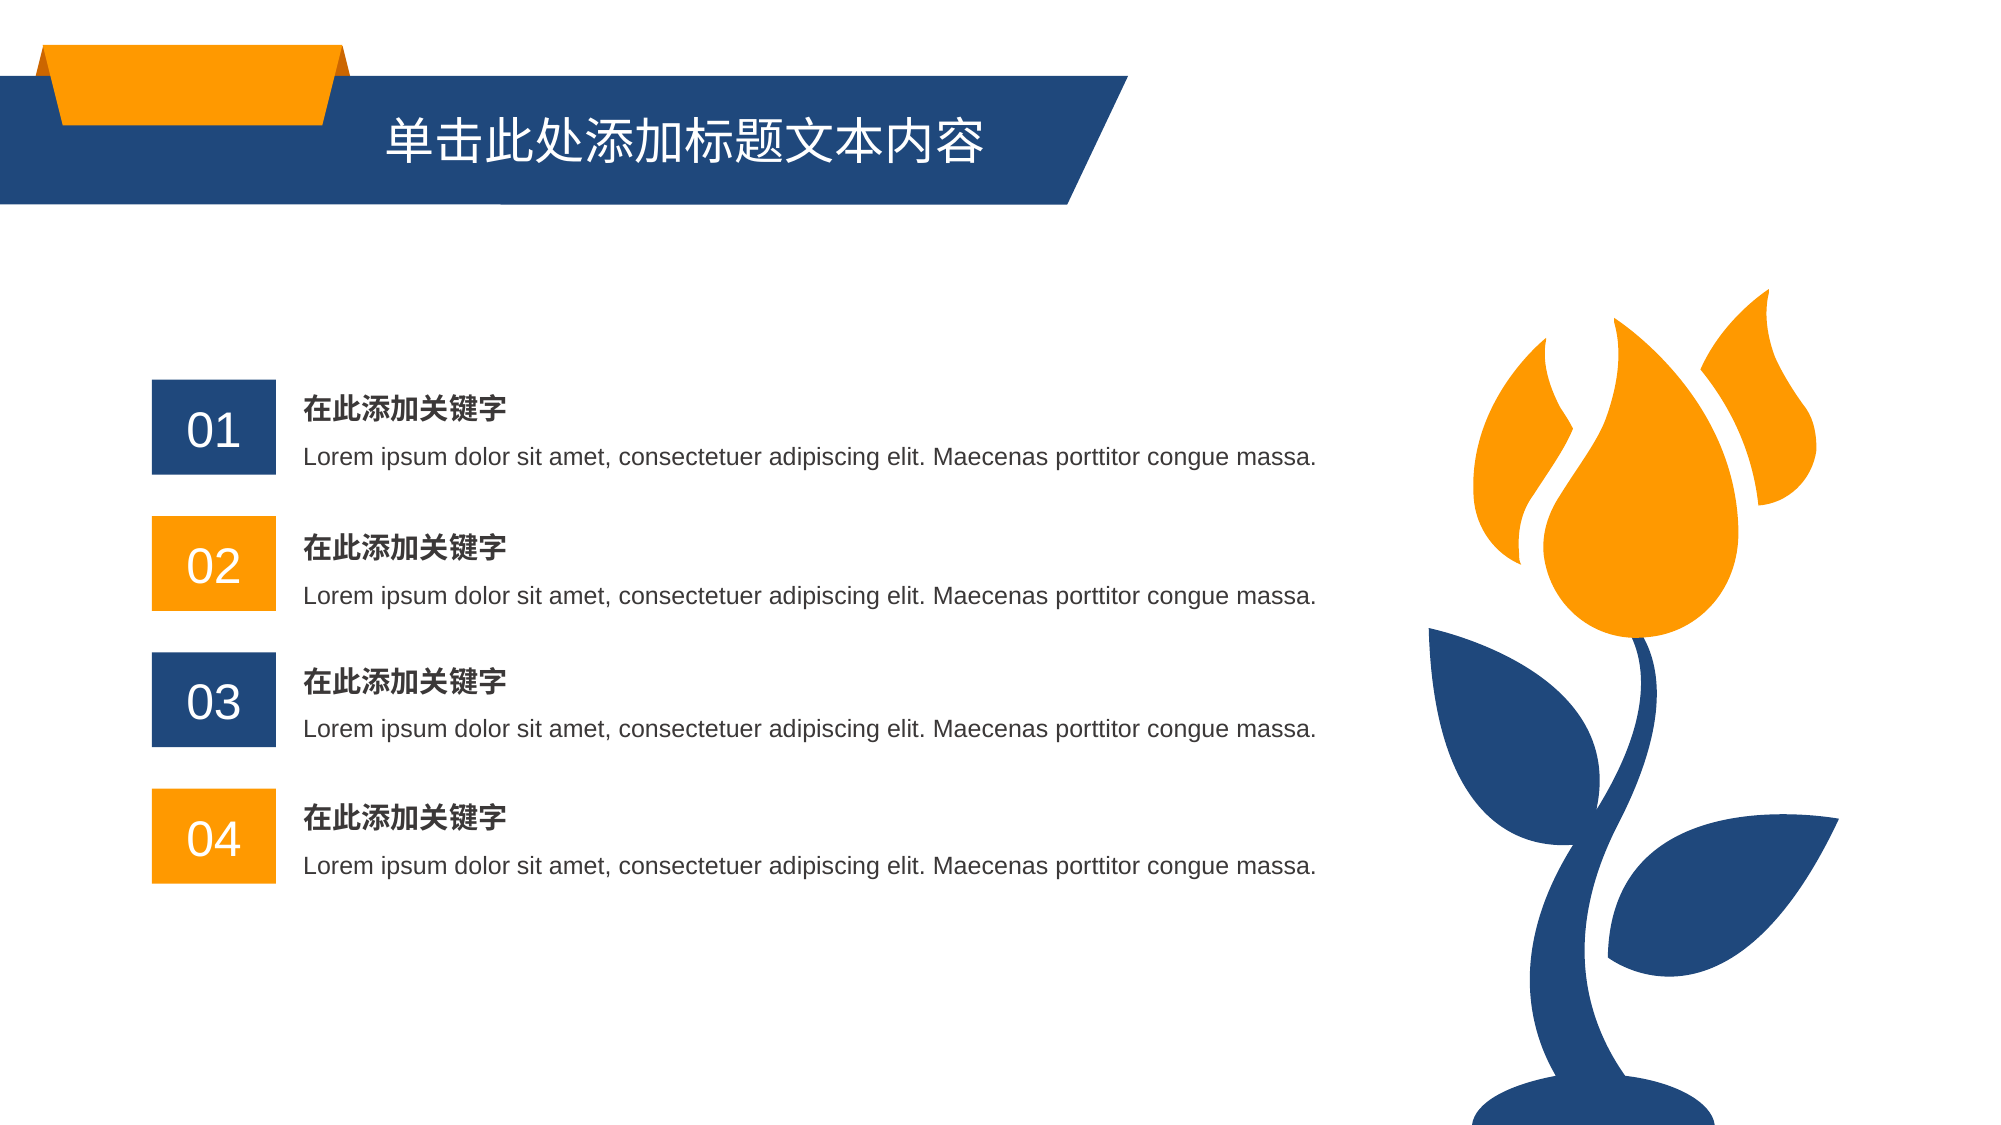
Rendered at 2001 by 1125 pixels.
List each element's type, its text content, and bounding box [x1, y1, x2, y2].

text_box 03 [151, 651, 277, 748]
text_box [1607, 814, 1839, 977]
text_box [35, 47, 48, 74]
text_box [337, 47, 351, 74]
text_box 在此添加关键字 Lorem ipsum dolor sit amet, consectetuer adipiscing elit. Maecenas porttitor congue massa. [283, 501, 1413, 620]
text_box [1467, 288, 1817, 644]
text_box 04 [151, 788, 277, 885]
text_box [41, 43, 344, 127]
text_box [0, 74, 1130, 206]
text_box 在此添加关键字 Lorem ipsum dolor sit amet, consectetuer adipiscing elit. Maecenas porttitor congue massa. [283, 771, 1413, 890]
text_box 在此添加关键字 Lorem ipsum dolor sit amet, consectetuer adipiscing elit. Maecenas porttitor congue massa. [283, 363, 1413, 481]
text_box 在此添加关键字 Lorem ipsum dolor sit amet, consectetuer adipiscing elit. Maecenas porttitor congue massa. [283, 635, 1413, 753]
text_box [1428, 628, 1715, 1125]
text_box 单击此处添加标题文本内容 [364, 99, 1006, 180]
text_box 01 [151, 379, 277, 476]
text_box 02 [151, 515, 277, 612]
